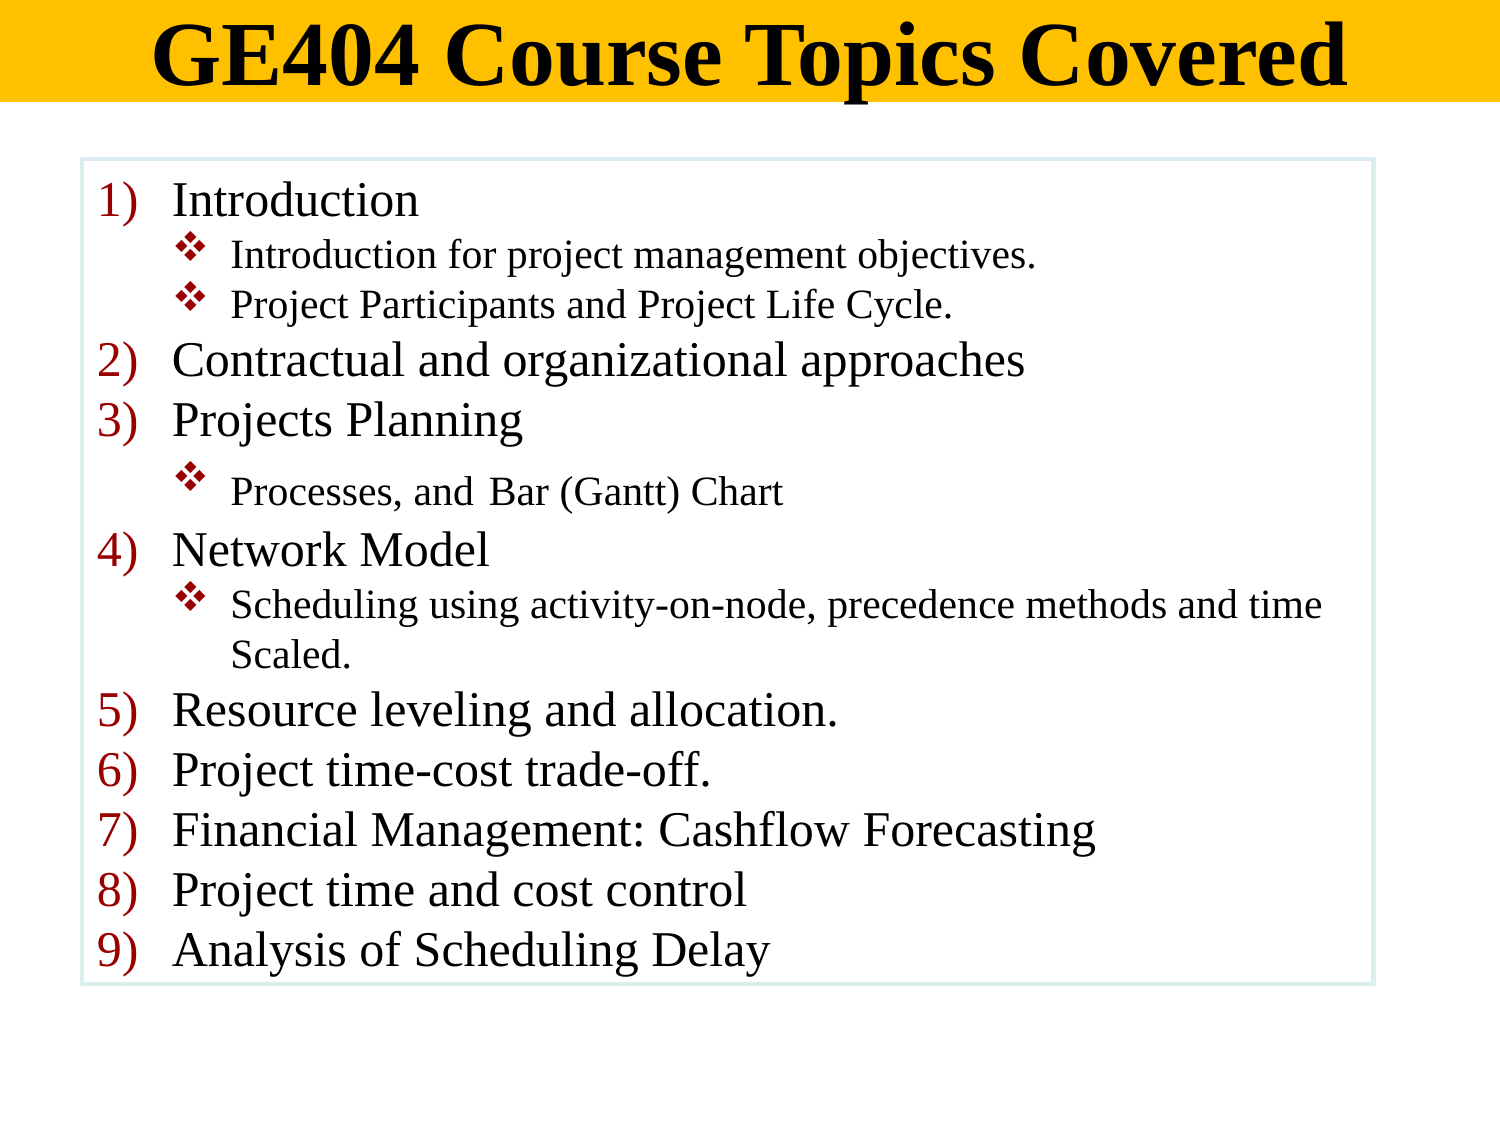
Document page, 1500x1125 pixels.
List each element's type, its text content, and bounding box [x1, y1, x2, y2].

text_box Introduction Introduction for project management objectives. Project Participants and Project Life Cycle. Contractual and organizational approaches Projects Planning Processes, and Bar (Gantt) Chart Network Model Scheduling using activity-on-node, precedence methods and time Scaled. Resource leveling and allocation. Project time-cost trade-off. Financial Management: Cashflow Forecasting Project time and cost control Analysis of Scheduling Delay [80, 157, 1376, 986]
title GE404 Course Topics Covered [0, 0, 1500, 102]
